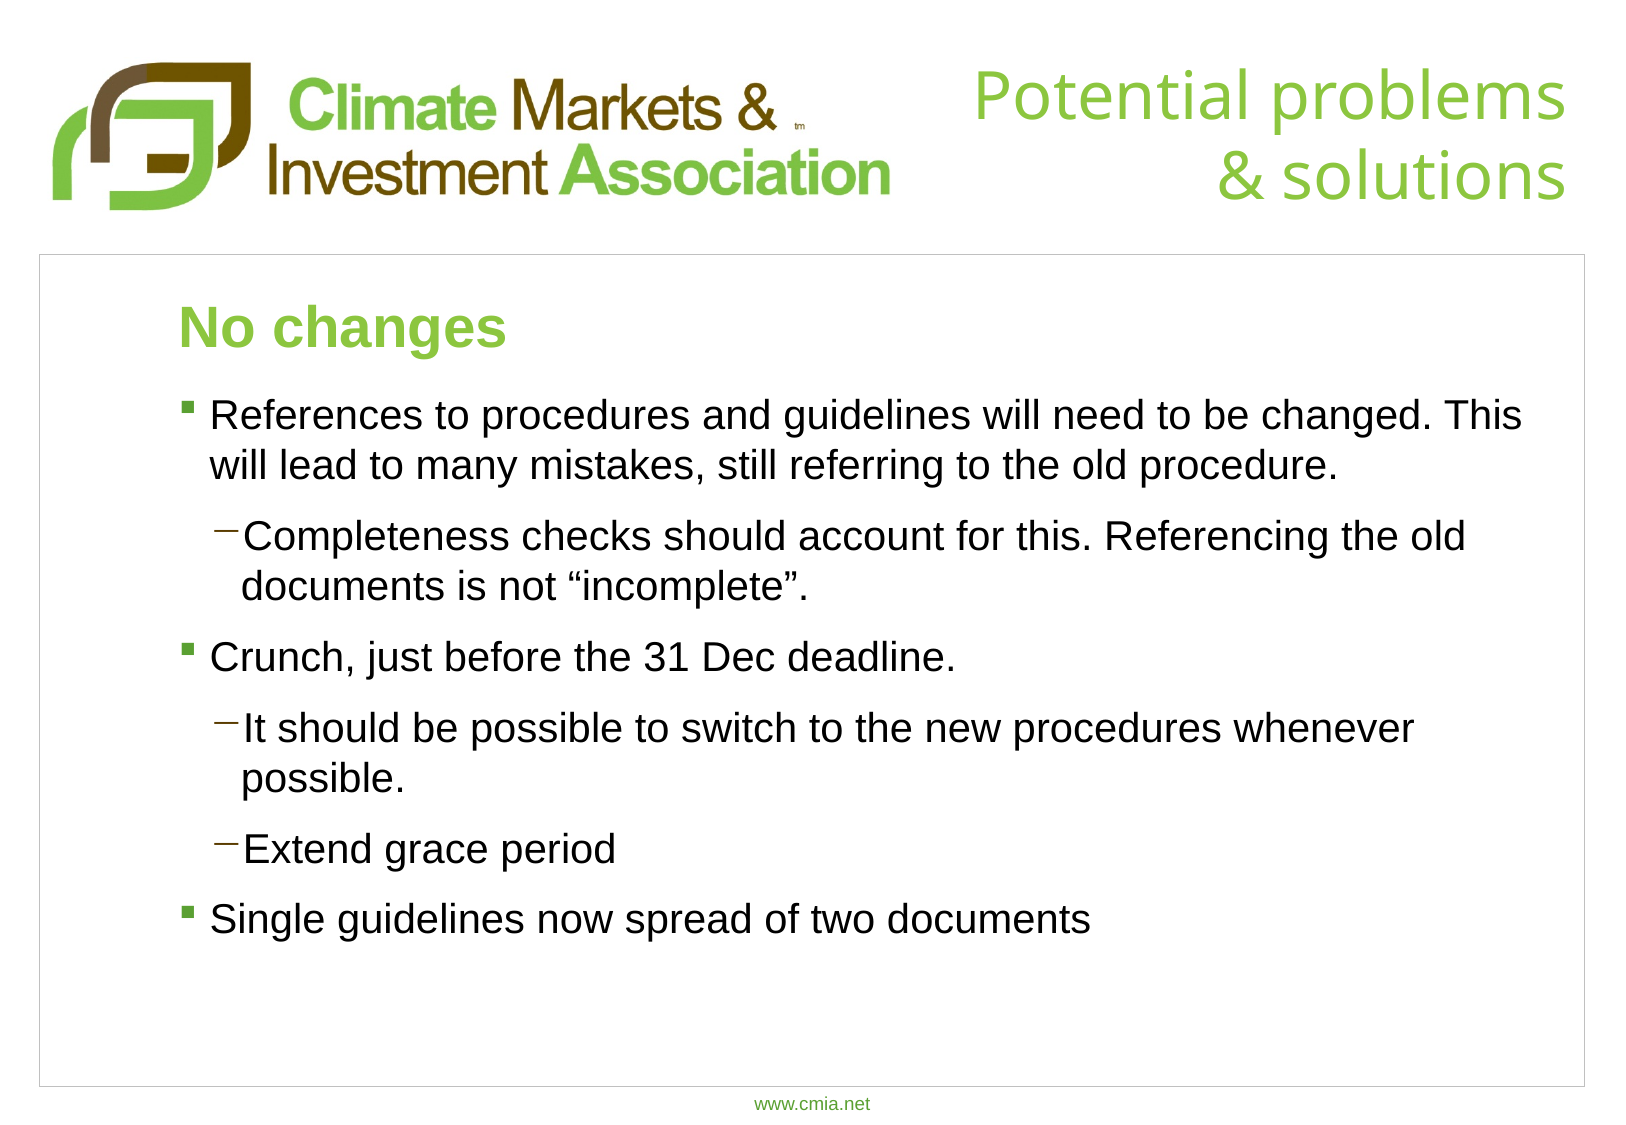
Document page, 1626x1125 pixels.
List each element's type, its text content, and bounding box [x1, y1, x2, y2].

list No changes References to procedures and guidelines will need to be changed. This will lead to many mistakes, still referring to the old procedure. Completeness checks should account for this. Referencing the old documents is not “incomplete”. Crunch, just before the 31 Dec deadline. It should be possible to switch to the new procedures whenever possible. Extend grace period Single guidelines now spread of two documents [163, 281, 1550, 1053]
title Potential problems & solutions [81, 45, 1583, 233]
picture [47, 57, 81, 218]
